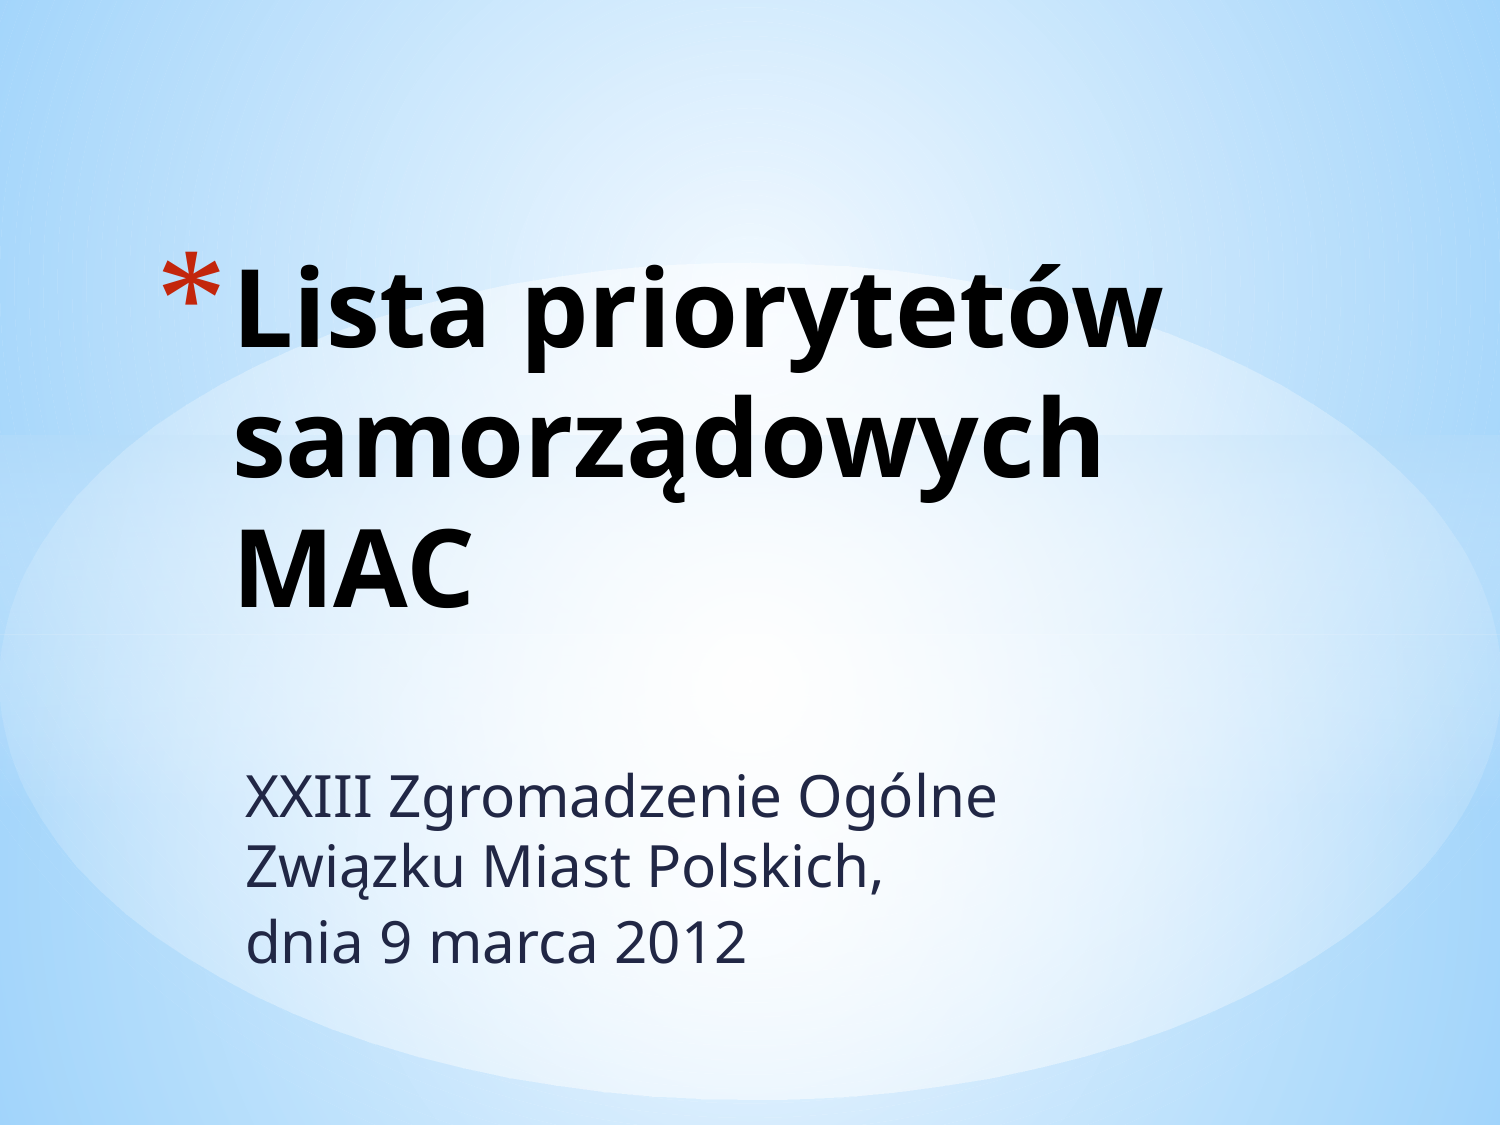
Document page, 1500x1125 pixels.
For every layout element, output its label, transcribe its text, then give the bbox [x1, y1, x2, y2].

subtitle XXIII Zgromadzenie Ogólne Związku Miast Polskich, dnia 9 marca 2012 [230, 751, 1155, 897]
title Lista priorytetów samorządowych MAC [112, 231, 1388, 526]
